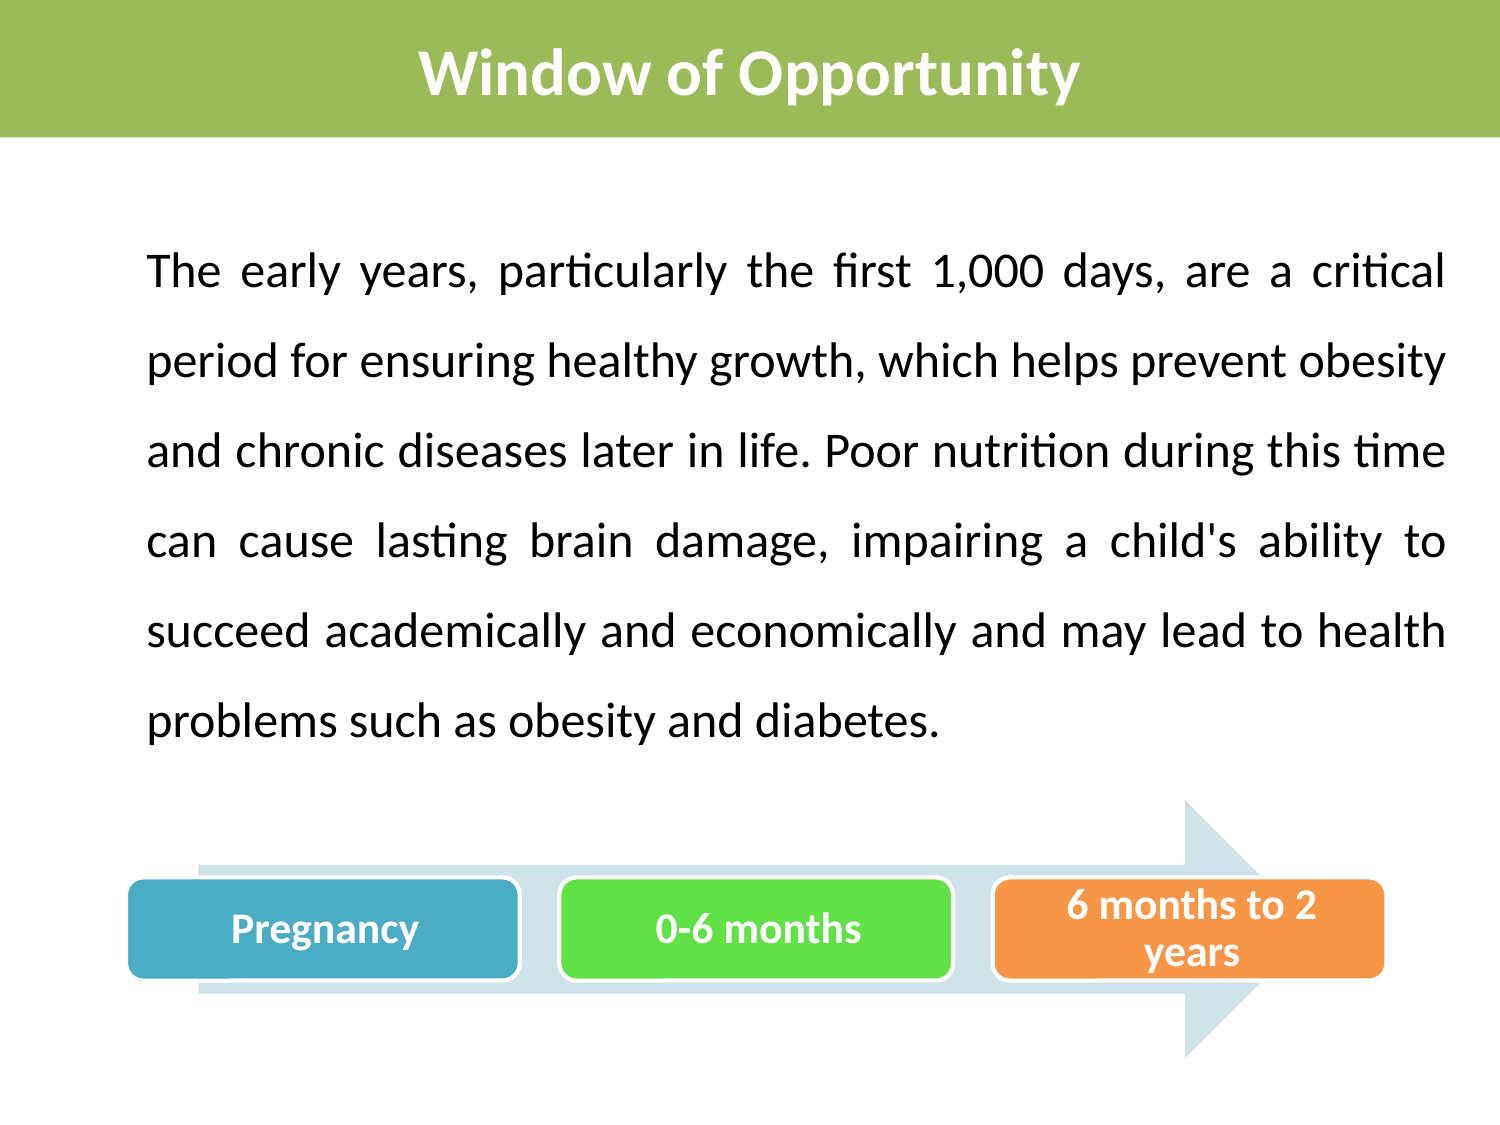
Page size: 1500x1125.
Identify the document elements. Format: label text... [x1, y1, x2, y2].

list The early years, particularly the first 1,000 days, are a critical period for ensuring healthy growth, which helps prevent obesity and chronic diseases later in life. Poor nutrition during this time can cause lasting brain damage, impairing a child's ability to succeed academically and economically and may lead to health problems such as obesity and diabetes. [75, 200, 1463, 1088]
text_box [99, 799, 1413, 1059]
text_box Window of Opportunity [0, 0, 1500, 138]
